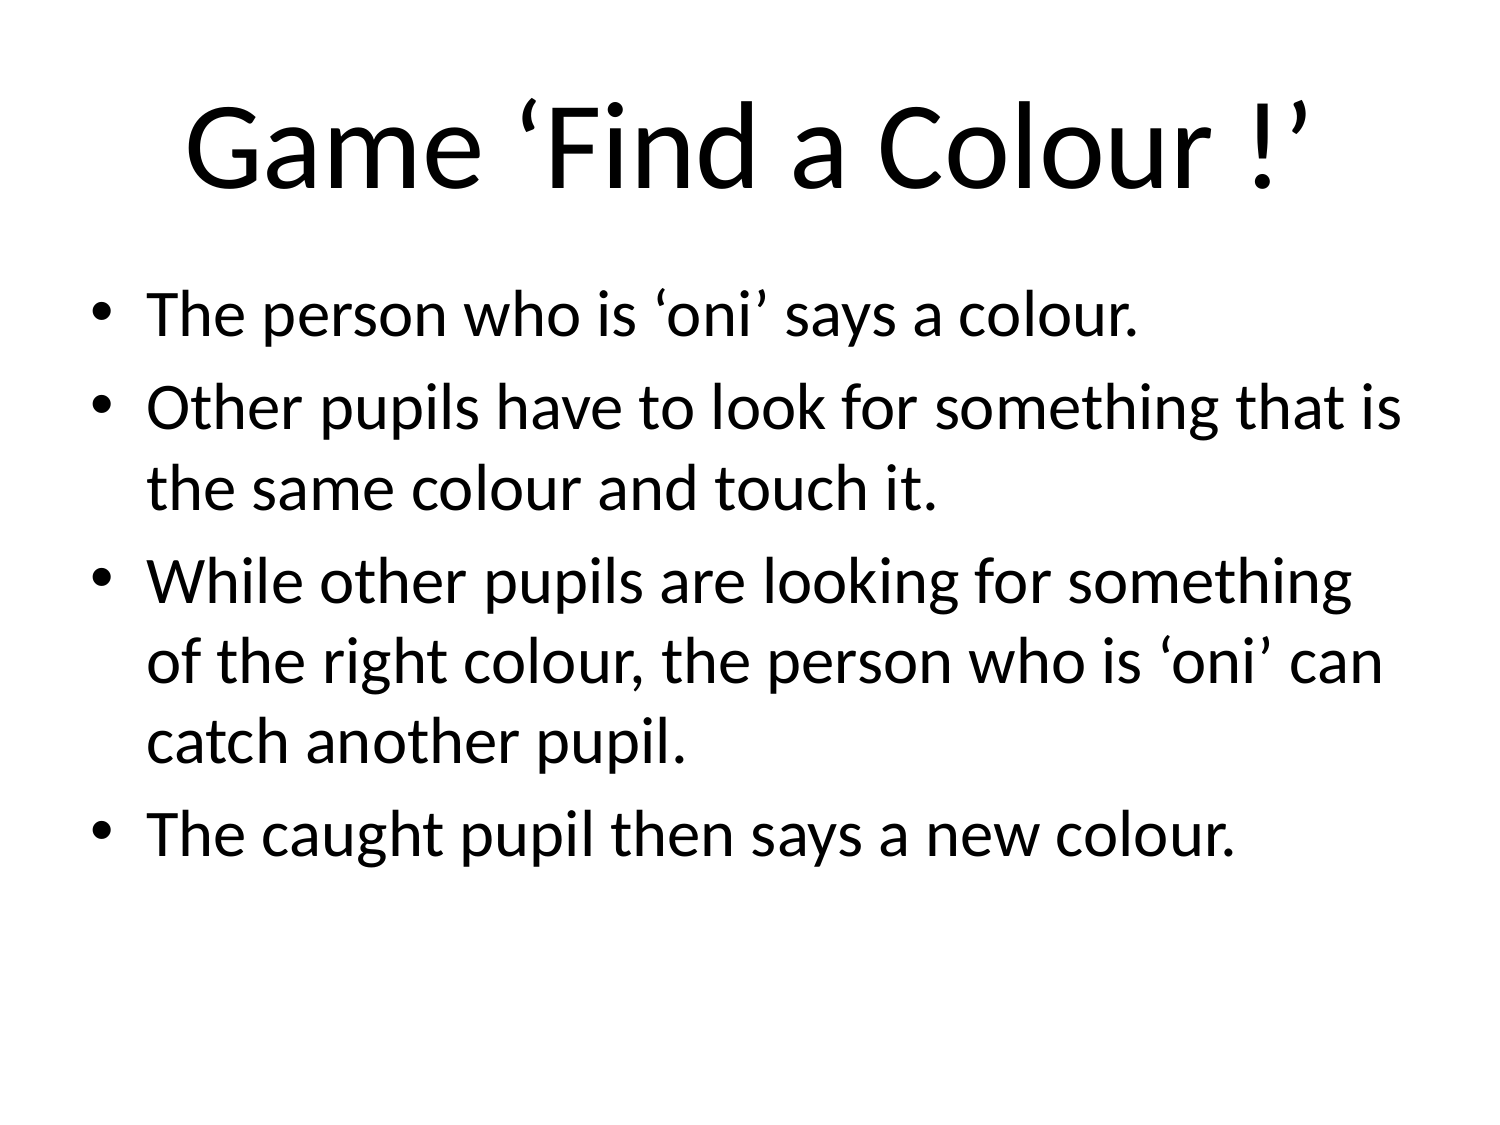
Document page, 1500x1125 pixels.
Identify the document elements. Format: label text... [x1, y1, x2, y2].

list The person who is ‘oni’ says a colour. Other pupils have to look for something that is the same colour and touch it. While other pupils are looking for something of the right colour, the person who is ‘oni’ can catch another pupil. The caught pupil then says a new colour. [75, 262, 1425, 1005]
title Game ‘Find a Colour !’ [75, 45, 1425, 233]
